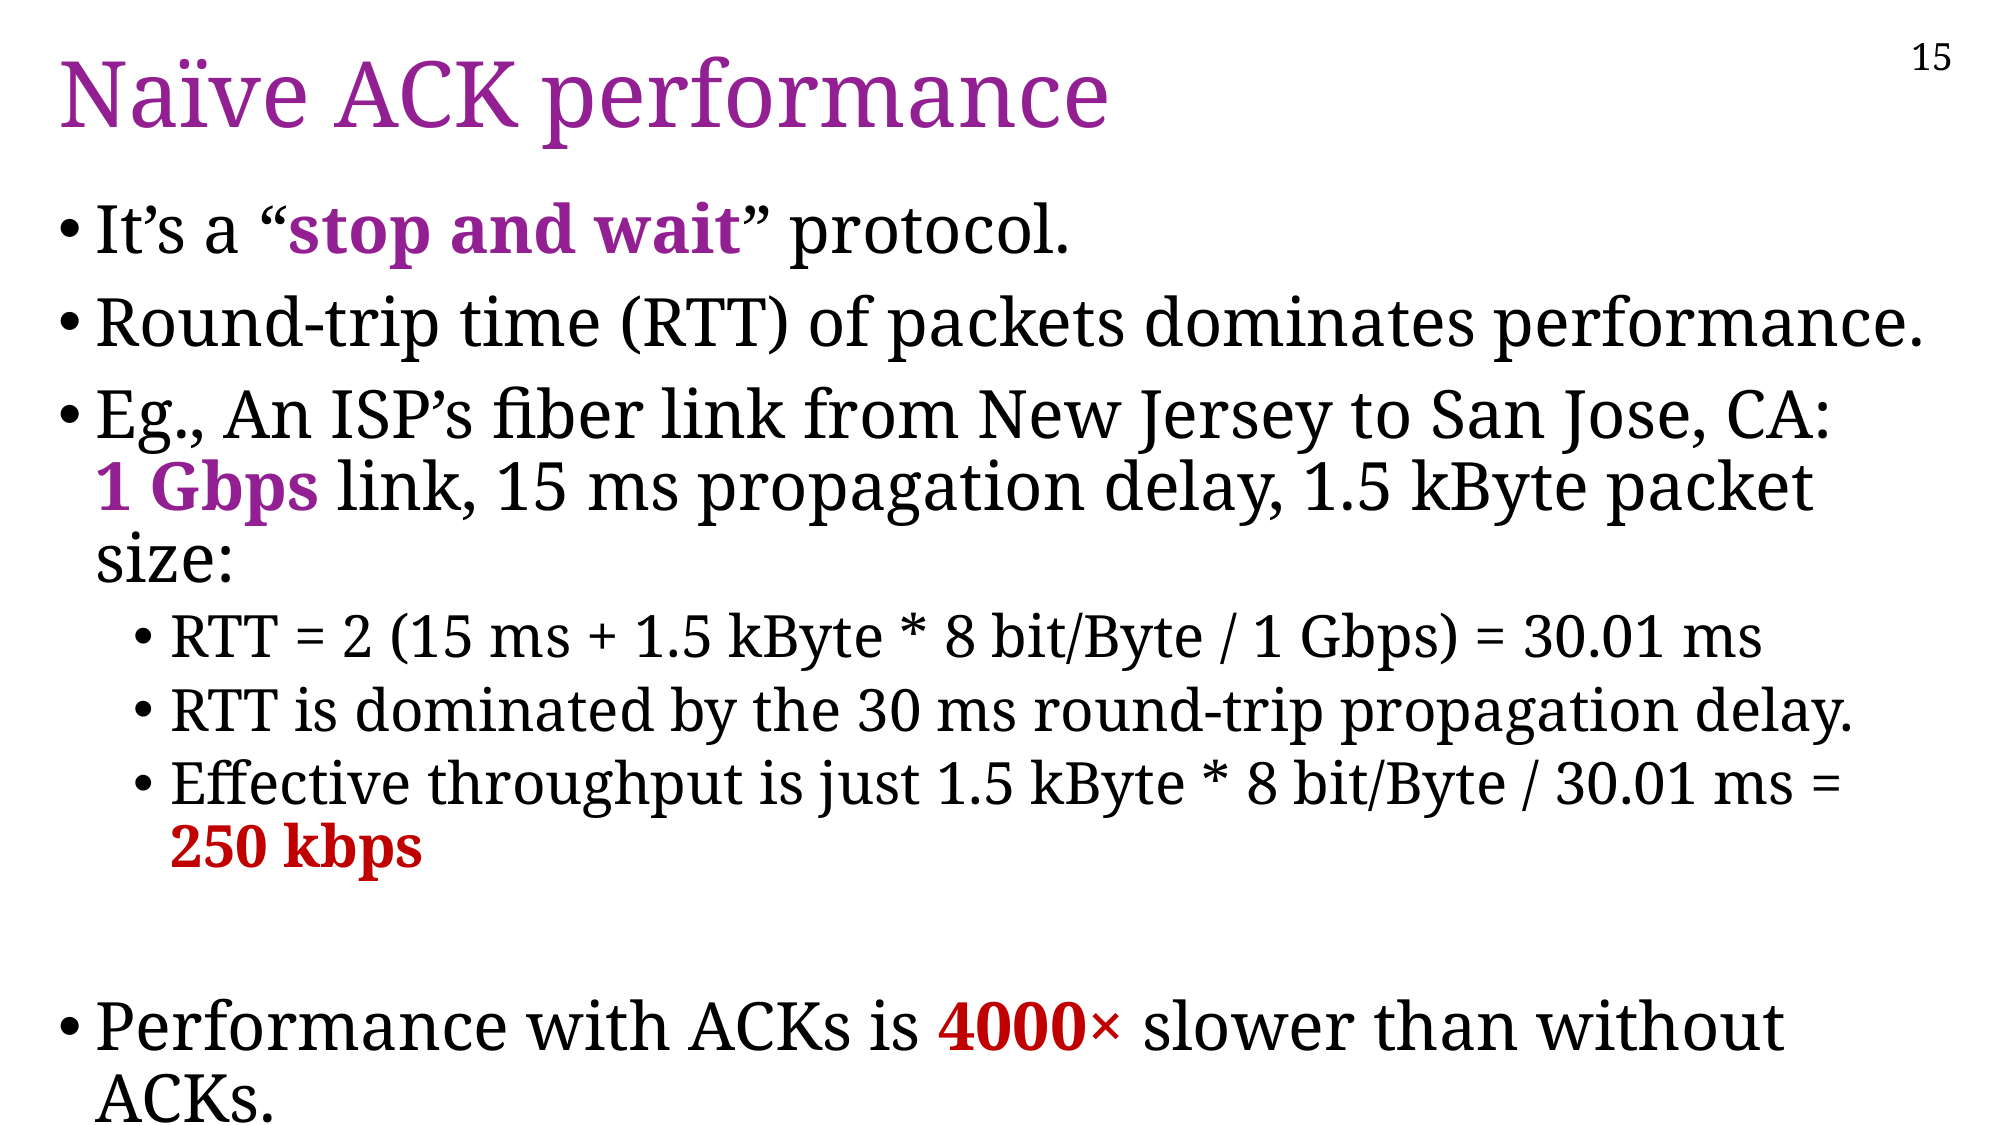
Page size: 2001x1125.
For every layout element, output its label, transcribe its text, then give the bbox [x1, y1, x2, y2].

title Naïve ACK performance [43, 25, 1953, 171]
list It’s a “stop and wait” protocol. Round-trip time (RTT) of packets dominates performance. Eg., An ISP’s fiber link from New Jersey to San Jose, CA: 1 Gbps link, 15 ms propagation delay, 1.5 kByte packet size: RTT = 2 (15 ms + 1.5 kByte * 8 bit/Byte / 1 Gbps) = 30.01 ms RTT is dominated by the 30 ms round-trip propagation delay. Effective throughput is just 1.5 kByte * 8 bit/Byte / 30.01 ms = 250 kbps Performance with ACKs is 4000× slower than without ACKs. [43, 188, 1953, 1106]
